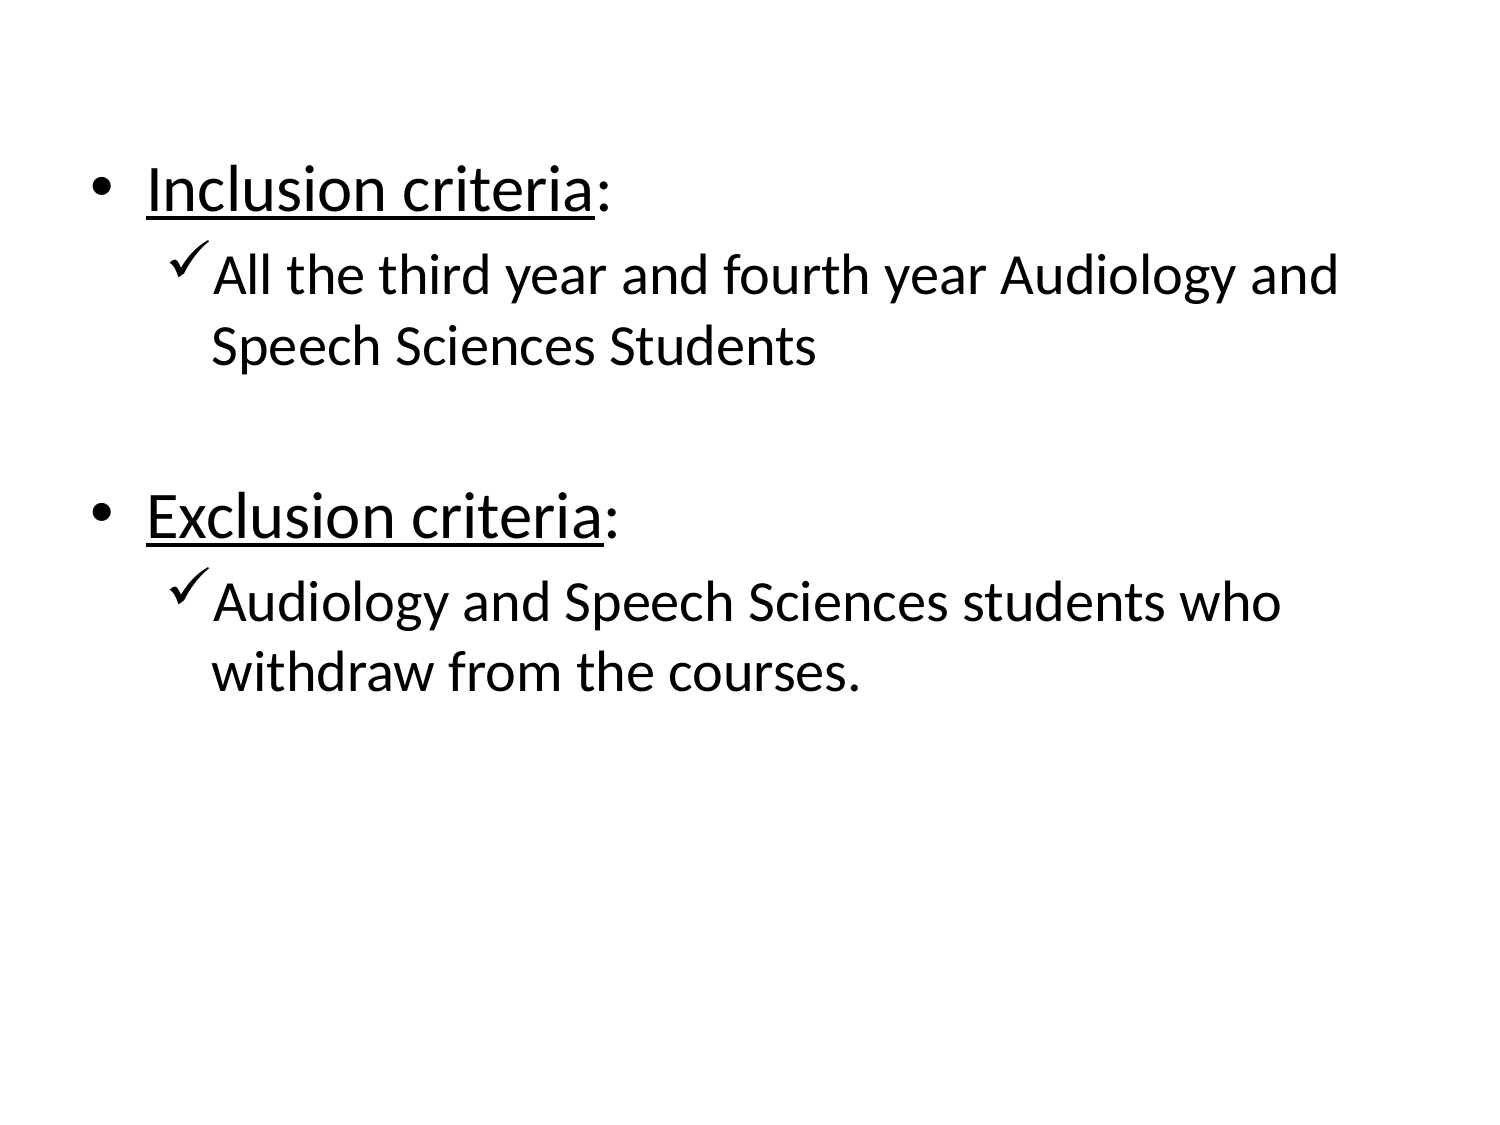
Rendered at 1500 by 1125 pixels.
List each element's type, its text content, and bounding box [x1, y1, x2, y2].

list Inclusion criteria: All the third year and fourth year Audiology and Speech Sciences Students Exclusion criteria: Audiology and Speech Sciences students who withdraw from the courses. [75, 137, 1425, 1005]
